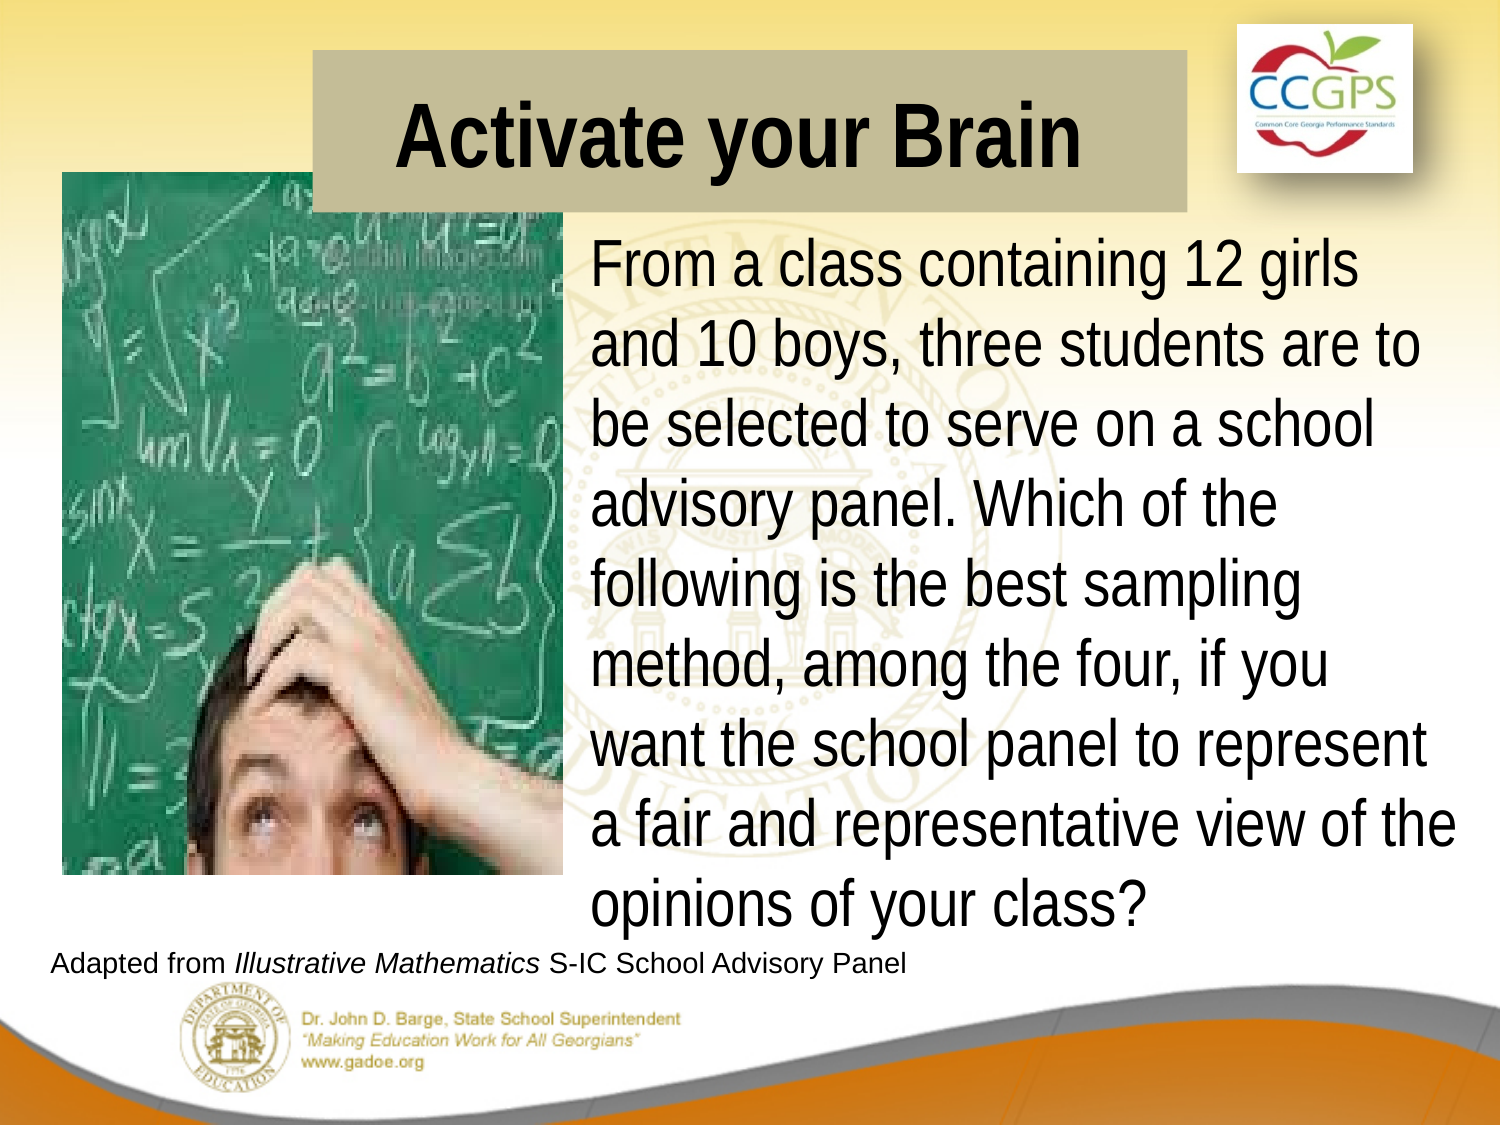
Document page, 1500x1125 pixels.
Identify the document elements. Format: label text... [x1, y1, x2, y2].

subtitle From a class containing 12 girls and 10 boys, three students are to be selected to serve on a school advisory panel. Which of the following is the best sampling method, among the four, if you want the school panel to represent a fair and representative view of the opinions of your class? [574, 212, 1476, 976]
picture [0, 0, 1500, 1125]
title Activate your Brain [312, 49, 1188, 213]
text_box Adapted from Illustrative Mathematics S-IC School Advisory Panel [35, 936, 923, 987]
